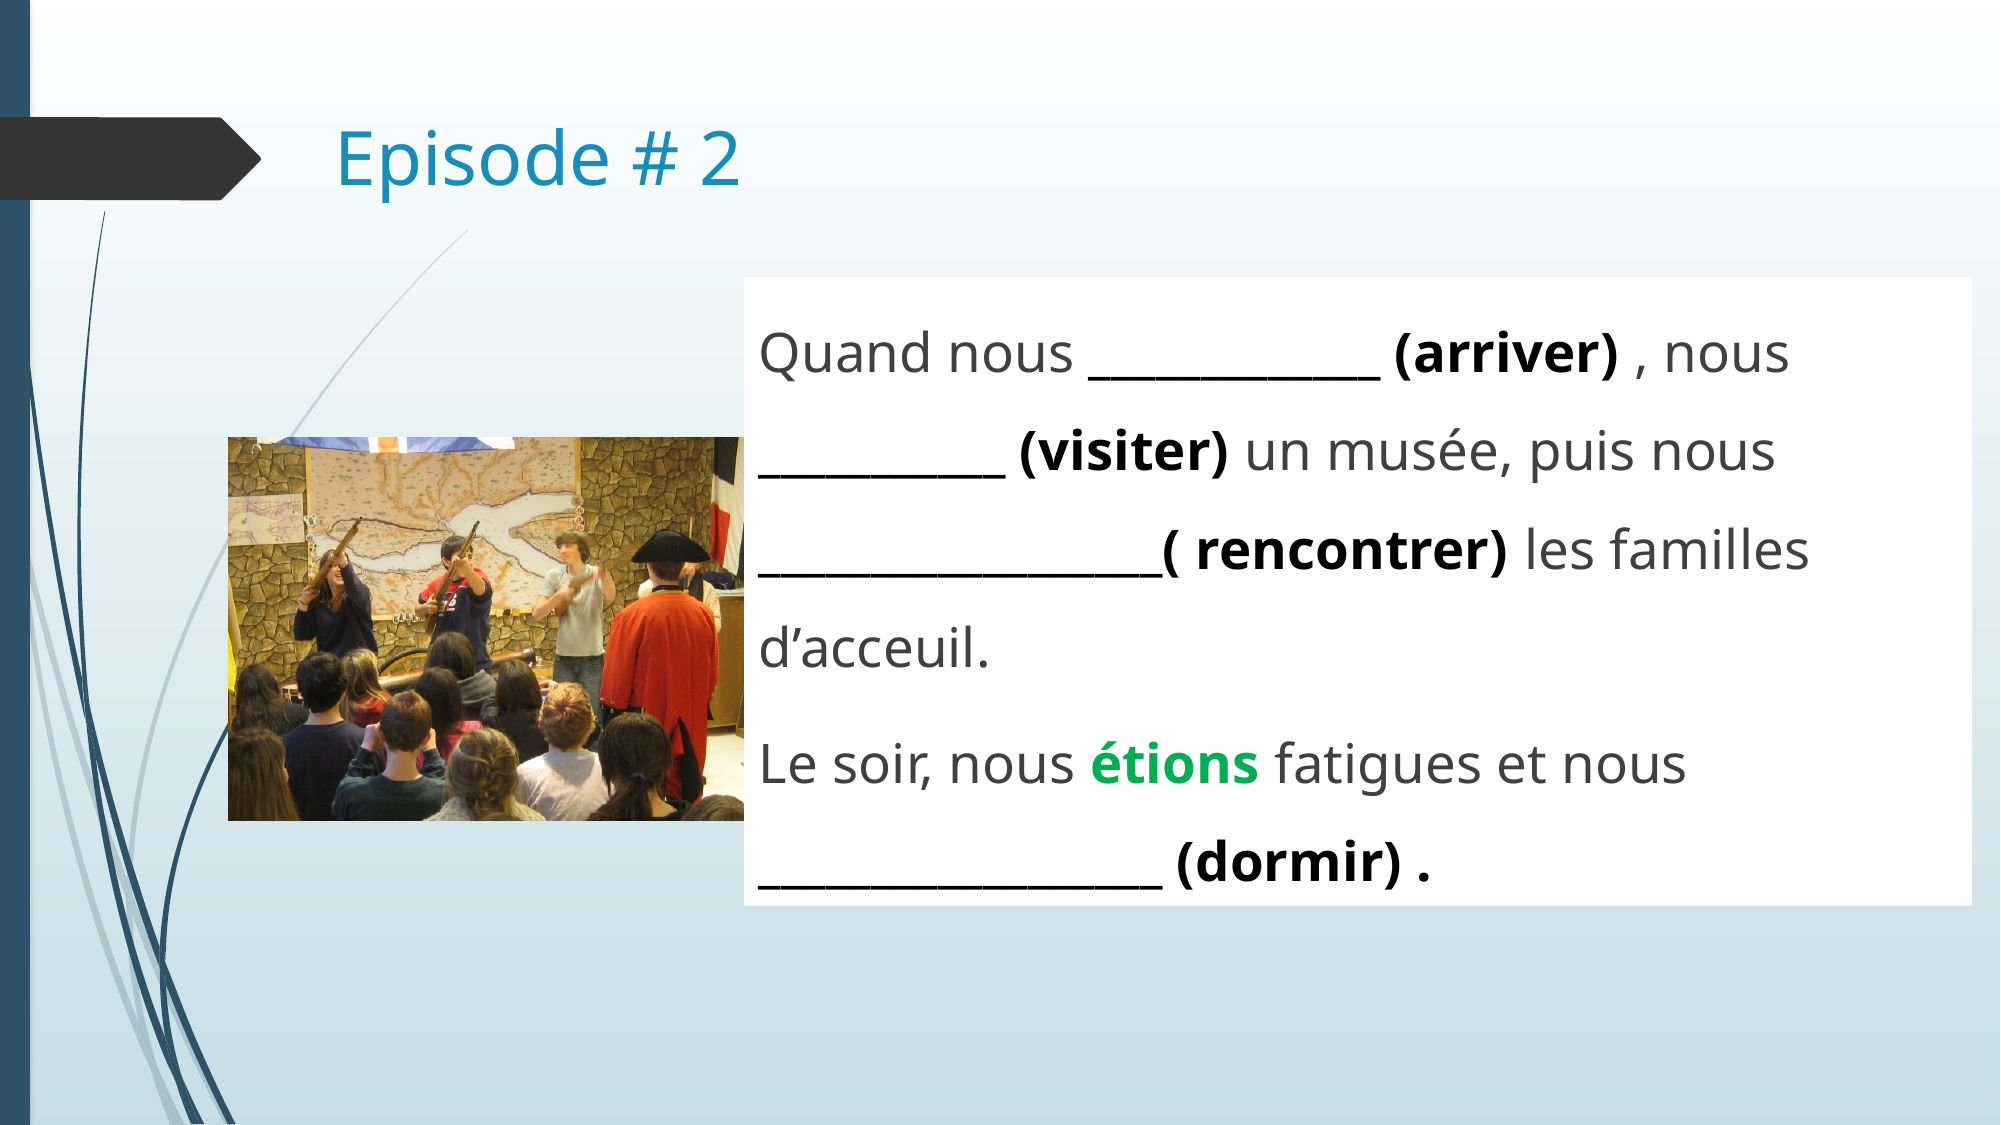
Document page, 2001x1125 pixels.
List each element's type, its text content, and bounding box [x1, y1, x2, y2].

title Episode # 2 [319, 102, 1888, 313]
picture [228, 437, 745, 821]
list Quand nous _____________ (arriver) , nous ___________ (visiter) un musée, puis nous __________________( rencontrer) les familles d’acceuil. Le soir, nous étions fatigues et nous __________________ (dormir) . [744, 277, 1973, 906]
